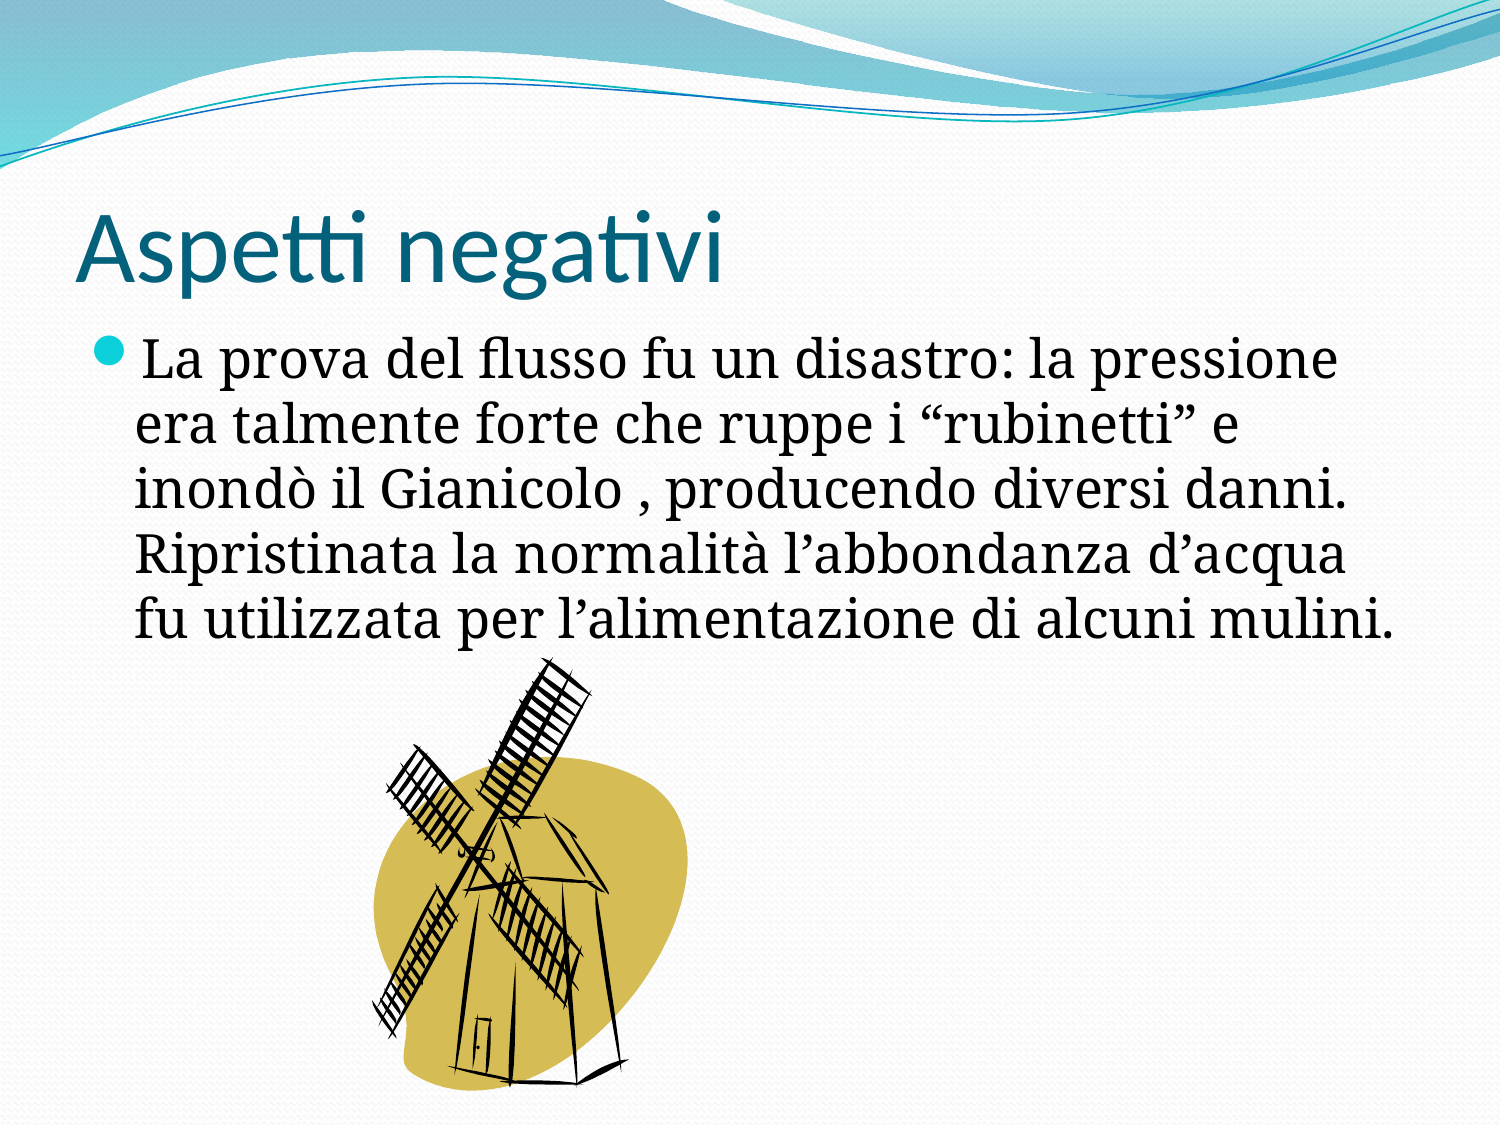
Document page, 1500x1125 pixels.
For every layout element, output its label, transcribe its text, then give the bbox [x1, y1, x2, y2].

list La prova del flusso fu un disastro: la pressione era talmente forte che ruppe i “rubinetti” e inondò il Gianicolo , producendo diversi danni. Ripristinata la normalità l’abbondanza d’acqua fu utilizzata per l’alimentazione di alcuni mulini. [75, 317, 1425, 1038]
picture [371, 656, 688, 1095]
title Aspetti negativi [75, 115, 1425, 303]
